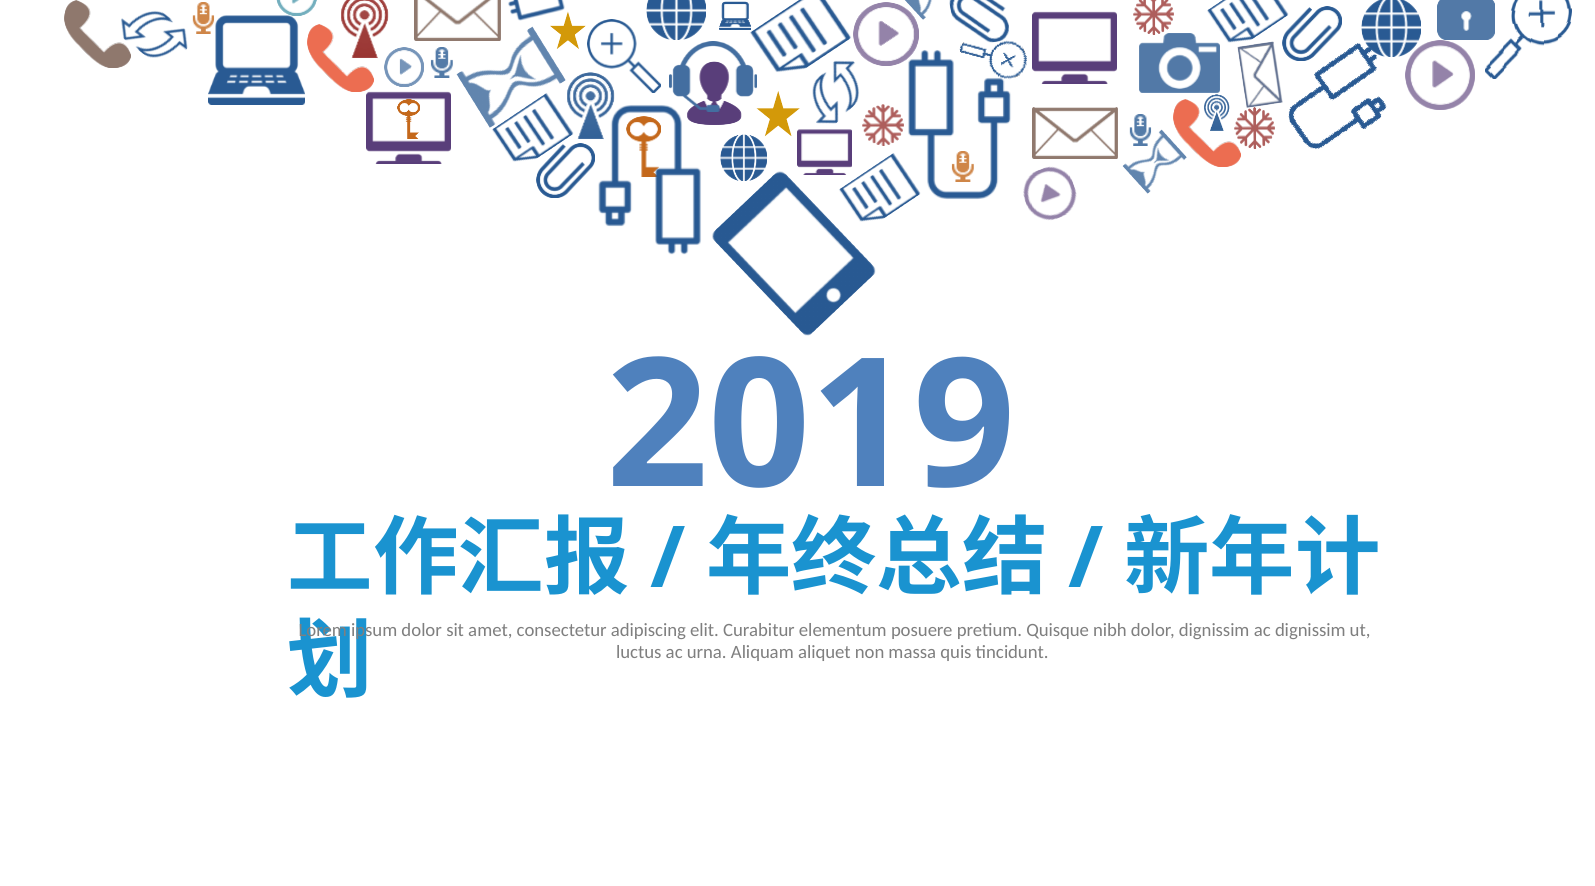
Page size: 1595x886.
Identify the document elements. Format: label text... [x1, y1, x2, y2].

text_box 2019 [594, 347, 1374, 496]
text_box Lorem ipsum dolor sit amet, consectetur adipiscing elit. Curabitur elementum posuere pretium. Quisque nibh dolor, dignissim ac dignissim ut, luctus ac urna. Aliquam aliquet non massa quis tincidunt. [276, 611, 1393, 713]
text_box 工作汇报/年终总结/新年计划 [276, 496, 1414, 713]
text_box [63, 0, 1578, 339]
